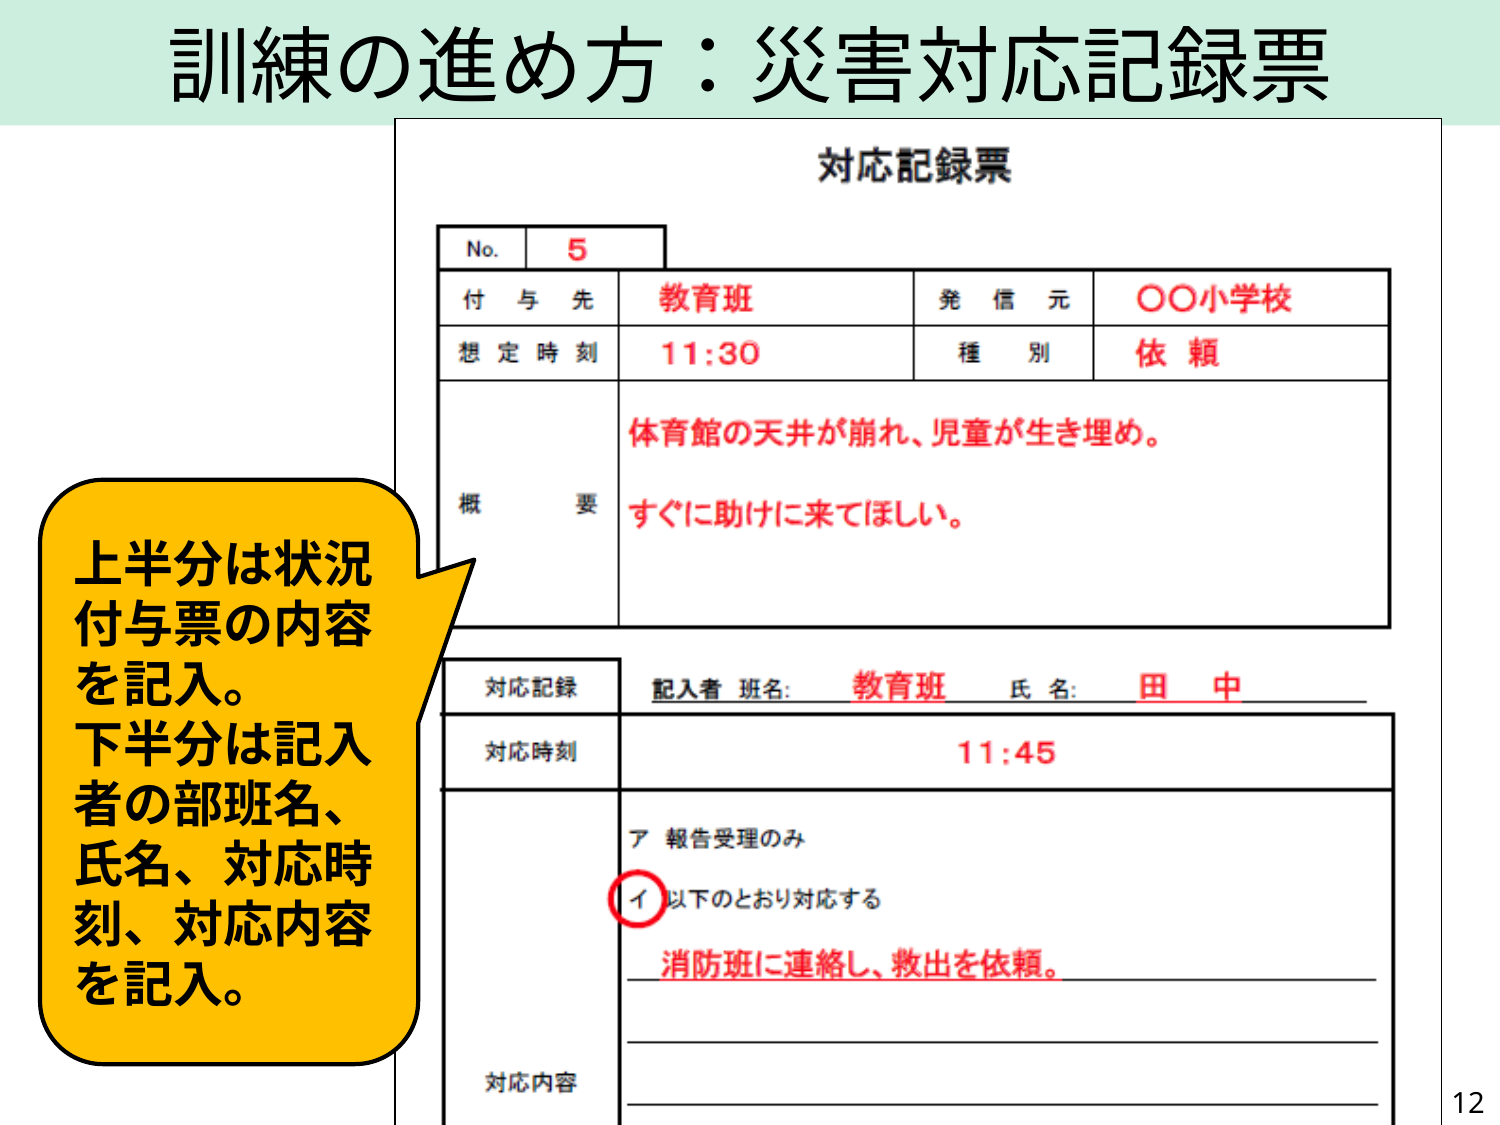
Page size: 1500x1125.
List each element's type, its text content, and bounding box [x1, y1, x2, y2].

text_box 上半分は状況付与票の内容を記入。 下半分は記入者の部班名、氏名、対応時刻、対応内容を記入。 [37, 477, 390, 1067]
text_box 訓練の進め方：災害対応記録票 [0, 0, 1500, 126]
slide_number 11 [1445, 1077, 1500, 1123]
picture [395, 118, 1442, 1125]
